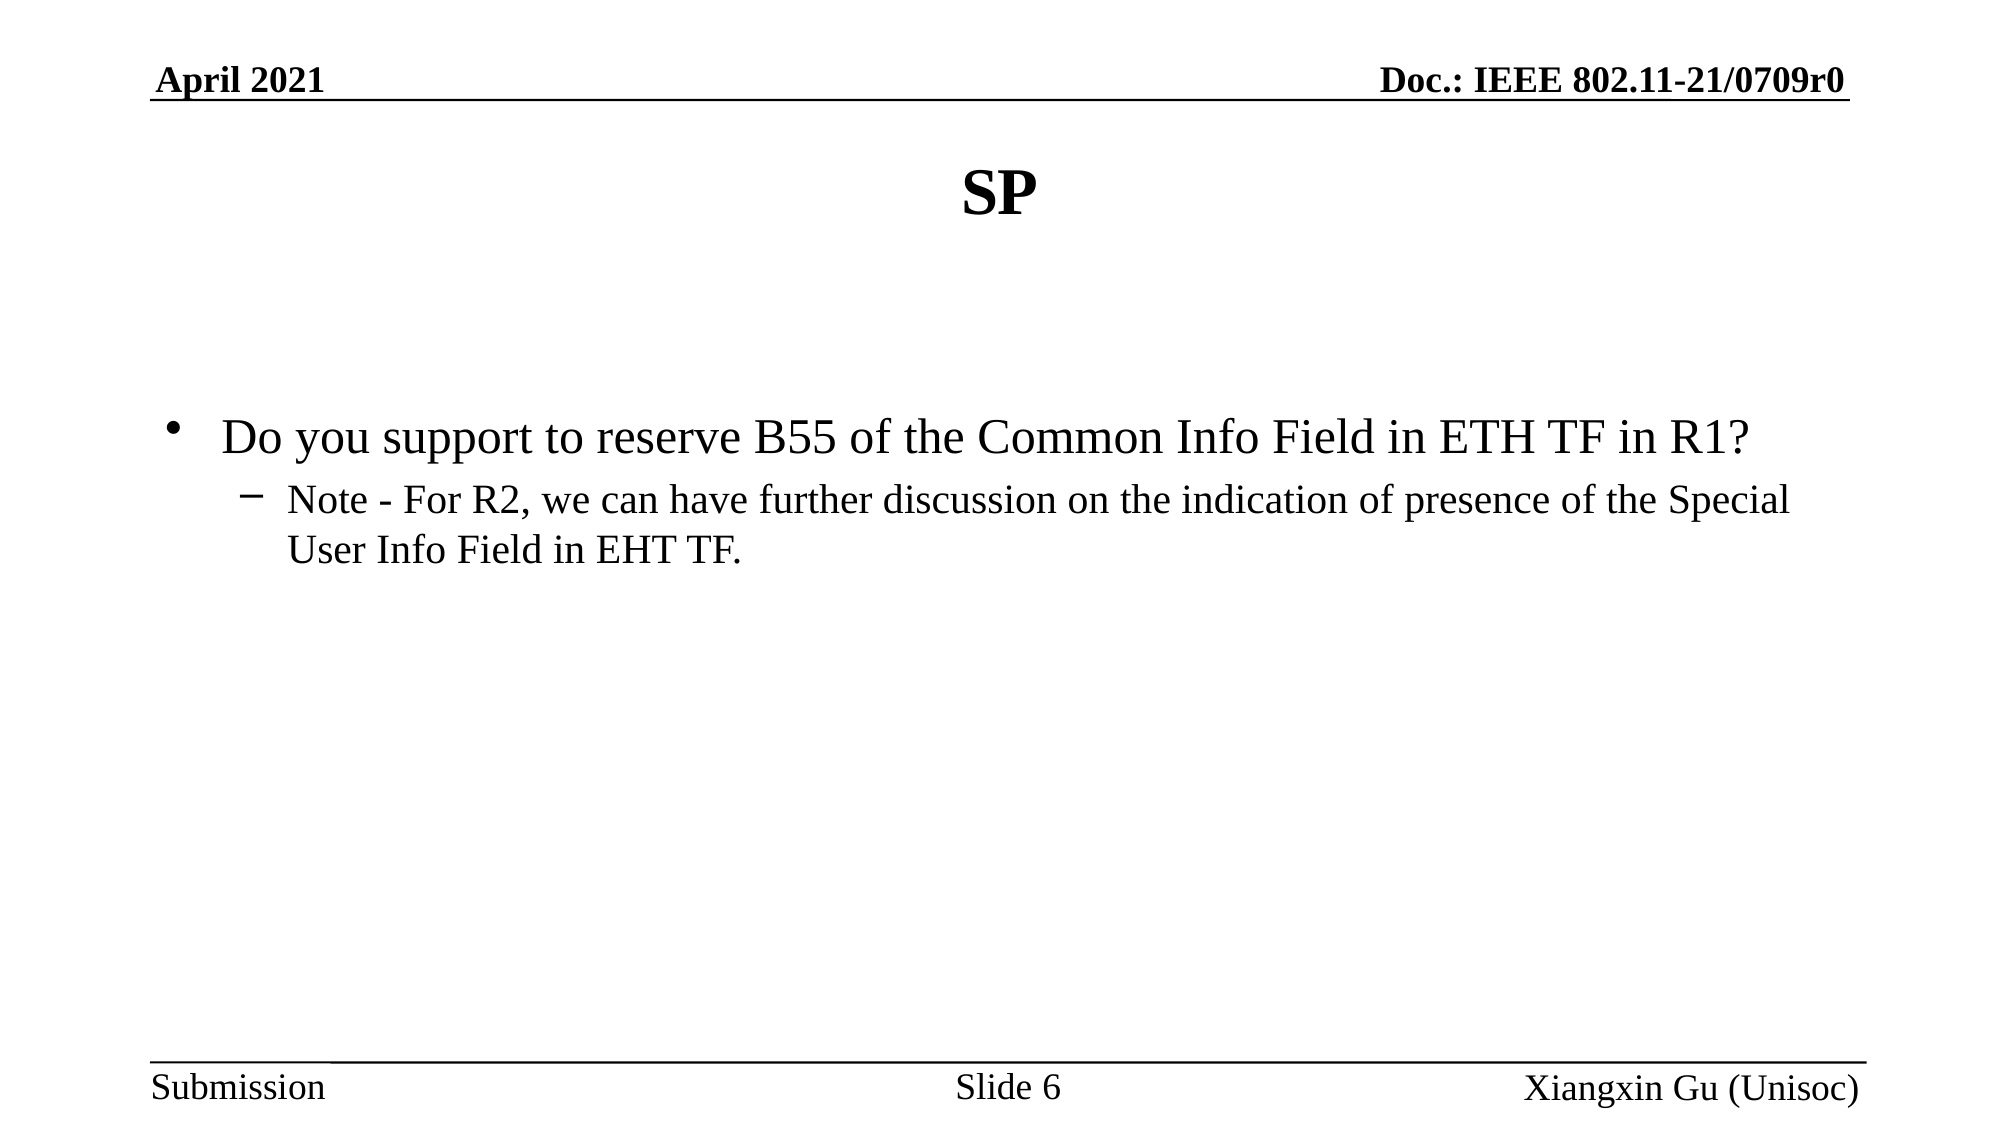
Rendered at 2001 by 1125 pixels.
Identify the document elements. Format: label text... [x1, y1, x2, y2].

footer Xiangxin Gu (Unisoc) [1520, 1062, 1860, 1109]
title SP [149, 112, 1851, 263]
slide_number Slide 6 [942, 1063, 1075, 1108]
list Do you support to reserve B55 of the Common Info Field in ETH TF in R1? Note - For R2, we can have further discussion on the indication of presence of the Special User Info Field in EHT TF. [149, 396, 1851, 1063]
